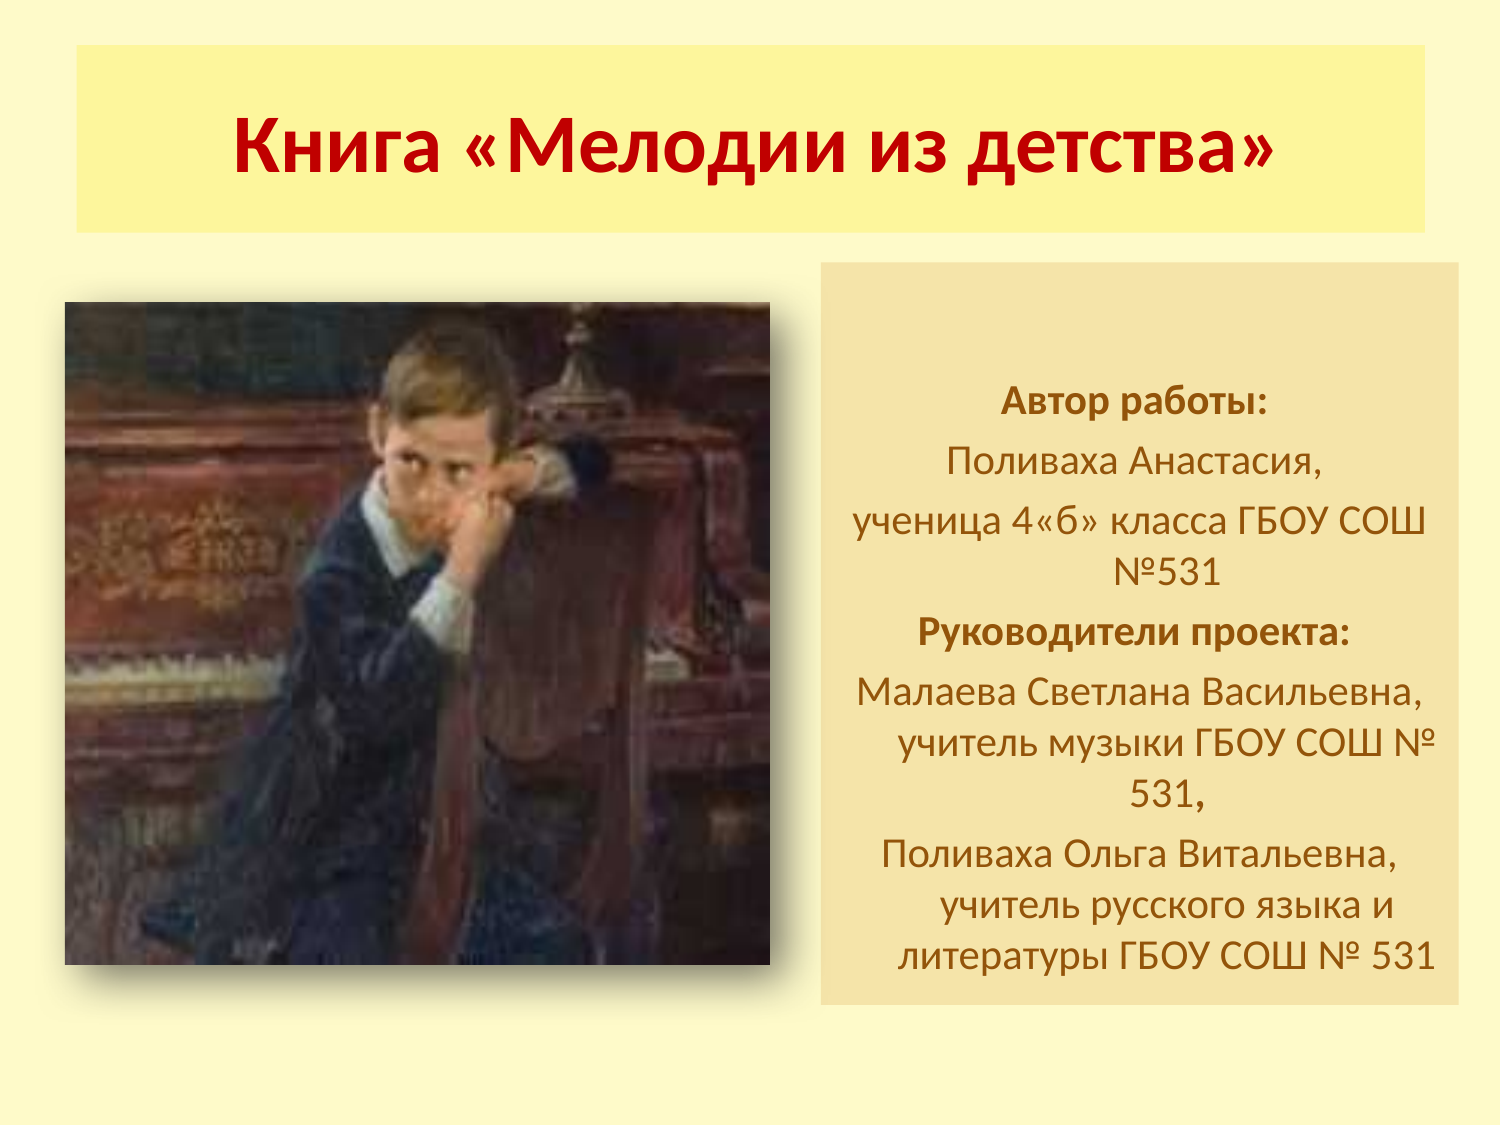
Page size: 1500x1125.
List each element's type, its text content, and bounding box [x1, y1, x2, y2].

picture [64, 302, 771, 965]
title Книга «Мелодии из детства» [76, 45, 1425, 233]
list Автор работы: Поливаха Анастасия, ученица 4«б» класса ГБОУ СОШ №531 Руководители проекта: Малаева Светлана Васильевна, учитель музыки ГБОУ СОШ № 531, Поливаха Ольга Витальевна, учитель русского языка и литературы ГБОУ СОШ № 531 [820, 262, 1459, 1005]
